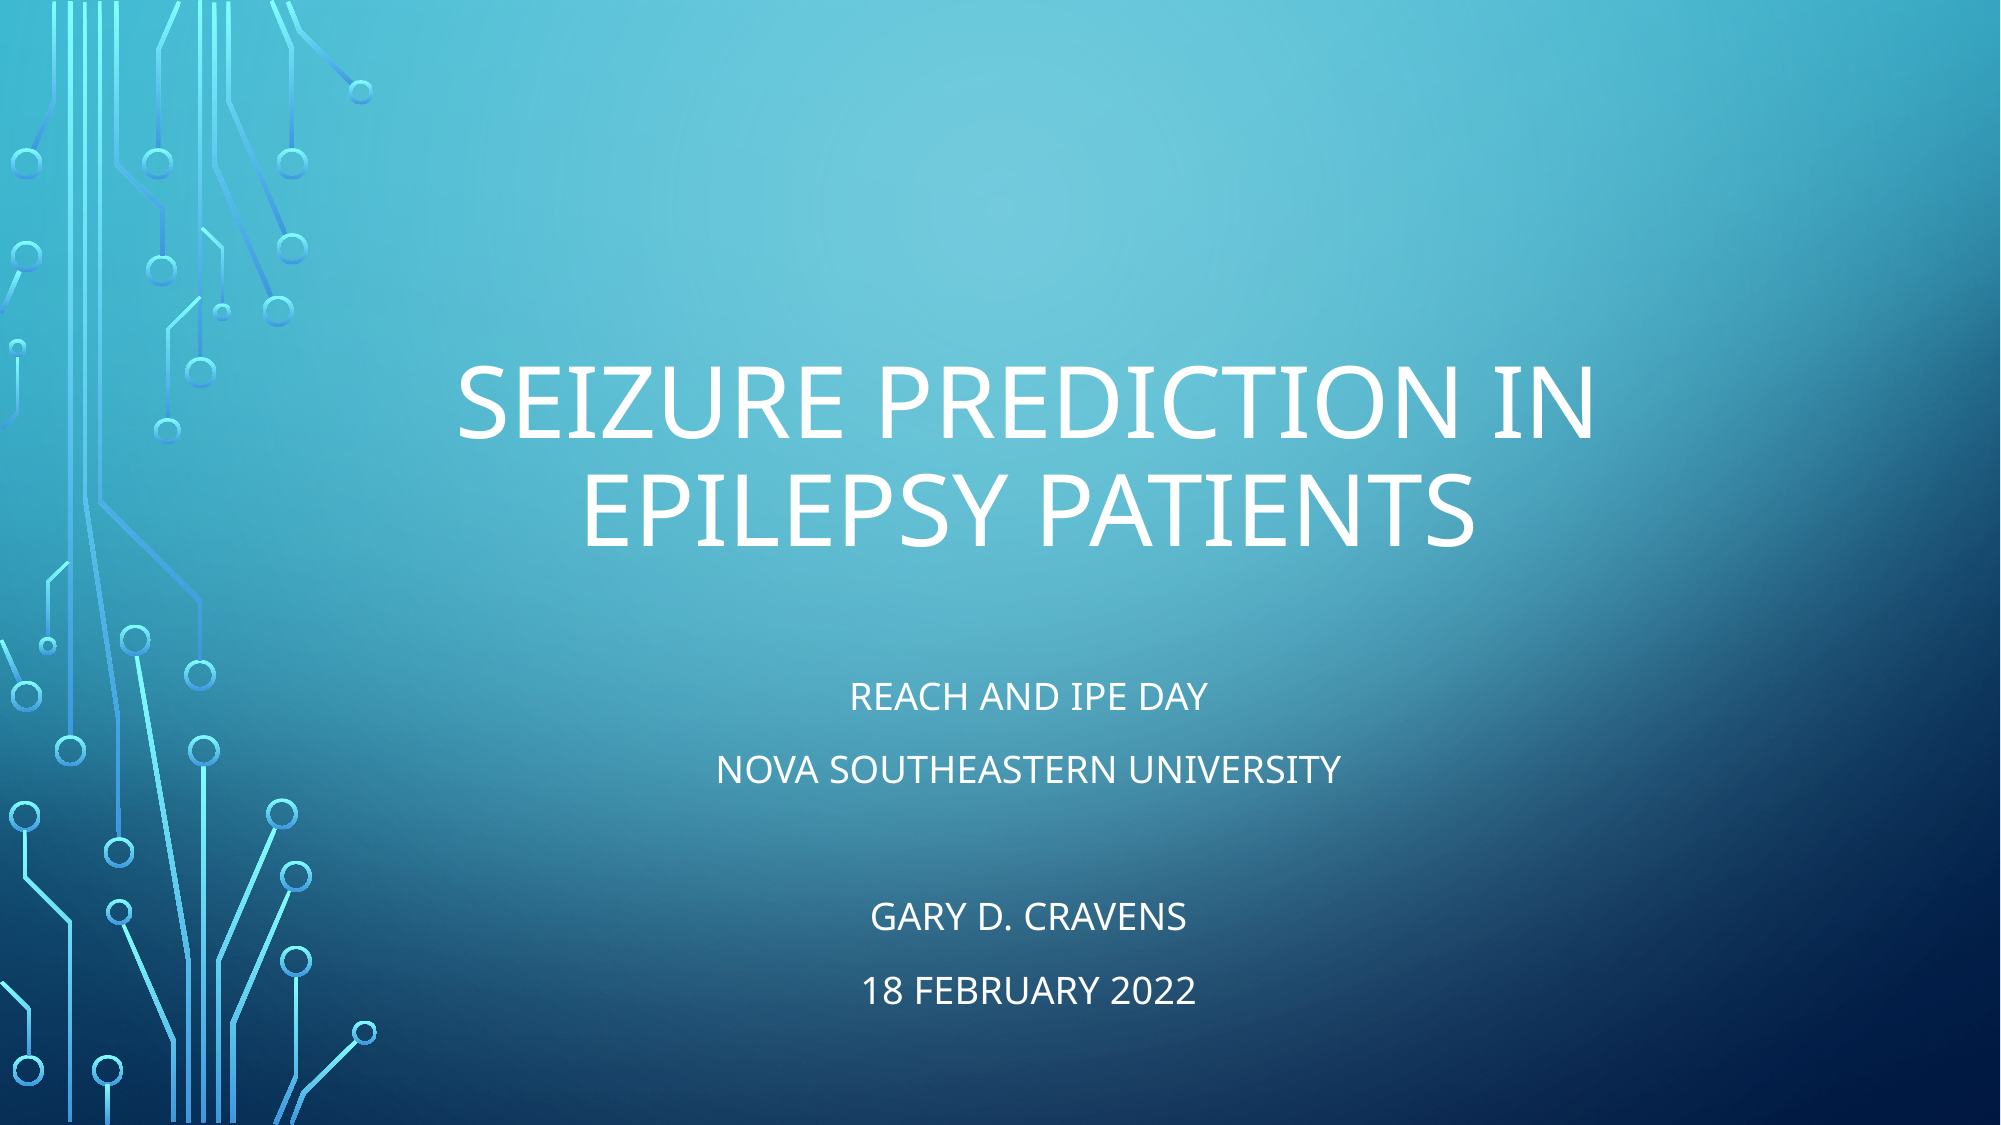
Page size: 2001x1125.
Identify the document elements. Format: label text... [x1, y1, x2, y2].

subtitle REACH and IPE Day Nova southeastern university Gary D. cravens 18 February 2022 [307, 590, 1750, 1020]
title SEIZURE PREDICTION IN EPILEPSY PATIENTS [307, 184, 1750, 576]
